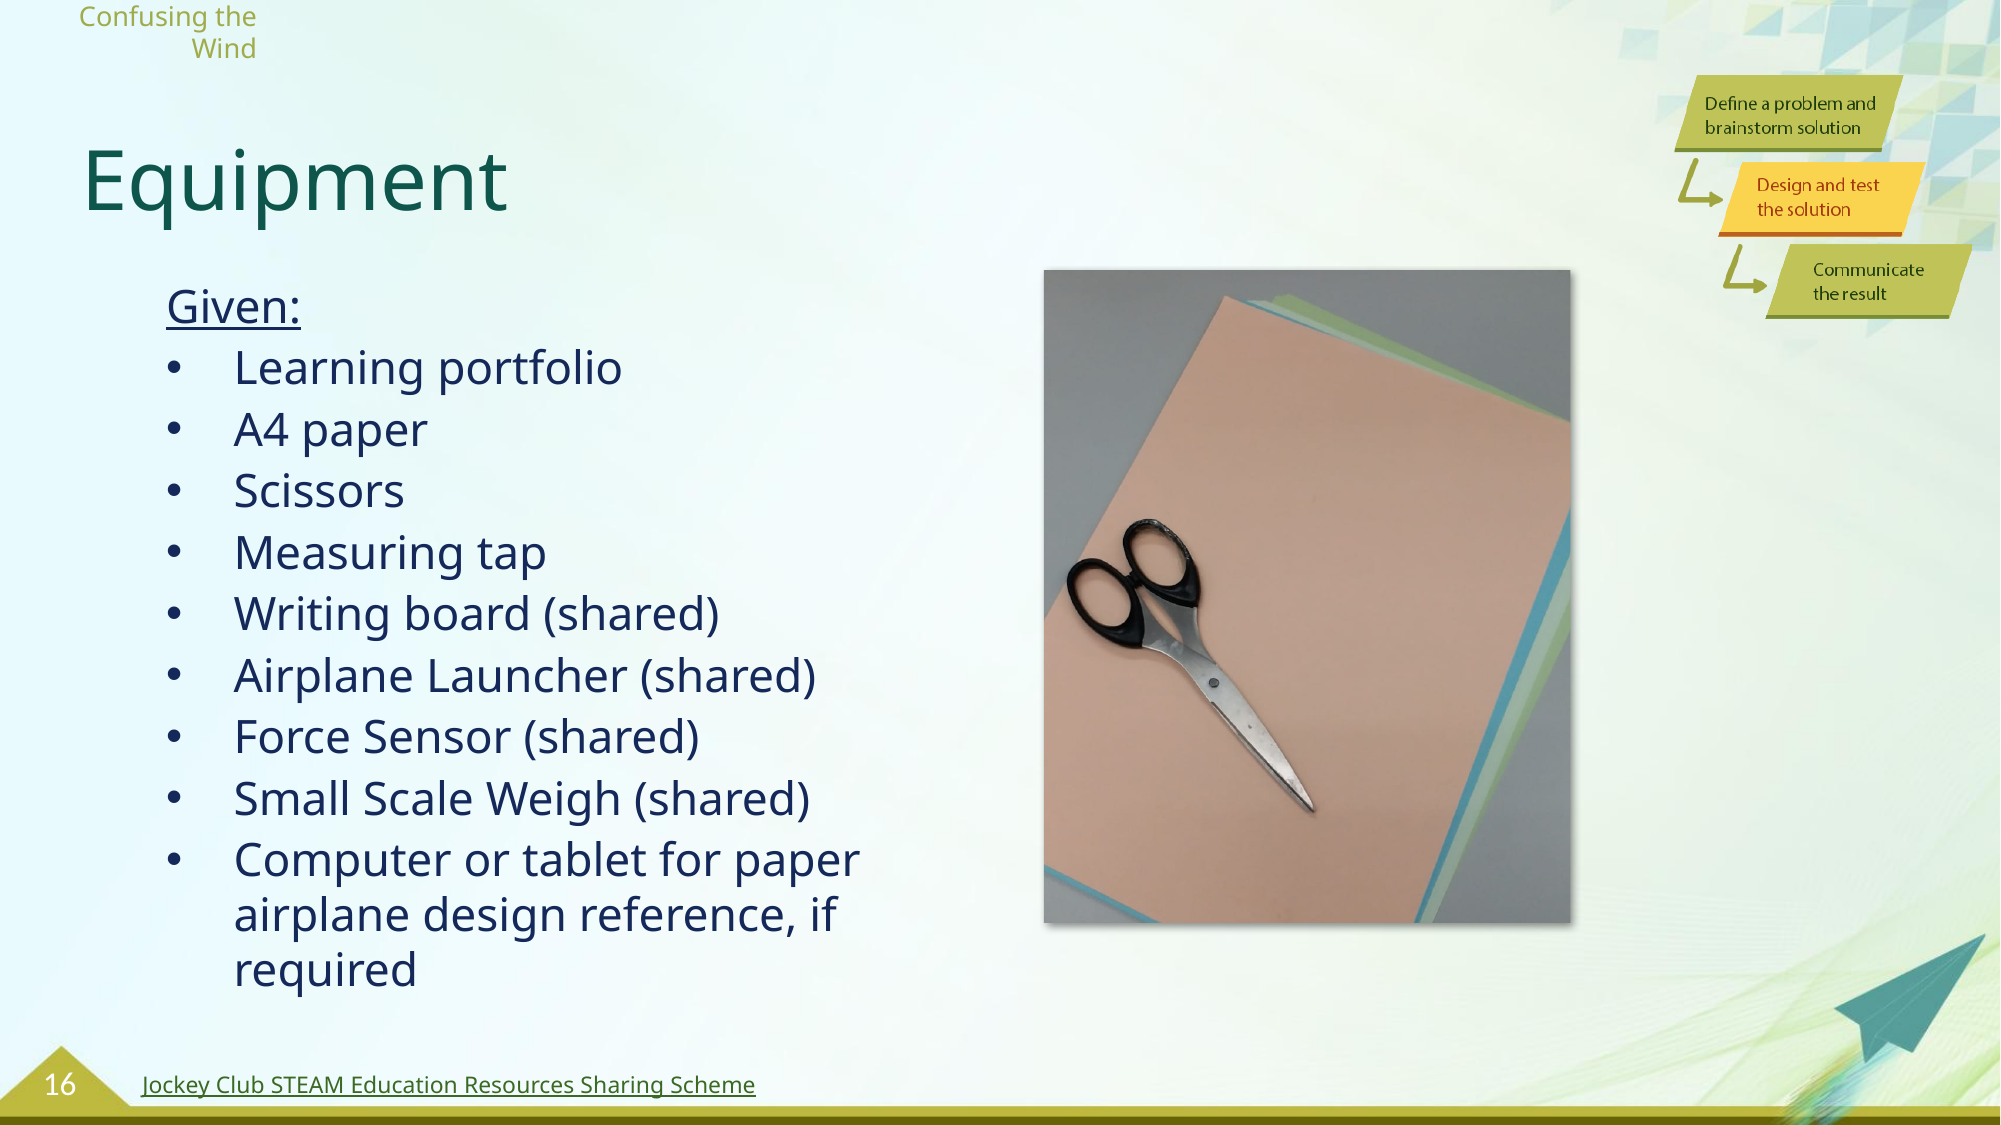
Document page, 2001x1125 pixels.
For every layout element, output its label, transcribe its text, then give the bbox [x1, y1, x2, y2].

picture [0, 0, 2001, 1125]
slide_number 16 [18, 1052, 101, 1113]
text_box Given: Learning portfolio A4 paper Scissors Measuring tap Writing board (shared) Airplane Launcher (shared) Force Sensor (shared) Small Scale Weigh (shared) Computer or tablet for paper airplane design reference, if required [151, 269, 1000, 1009]
title Equipment [61, 69, 1571, 285]
